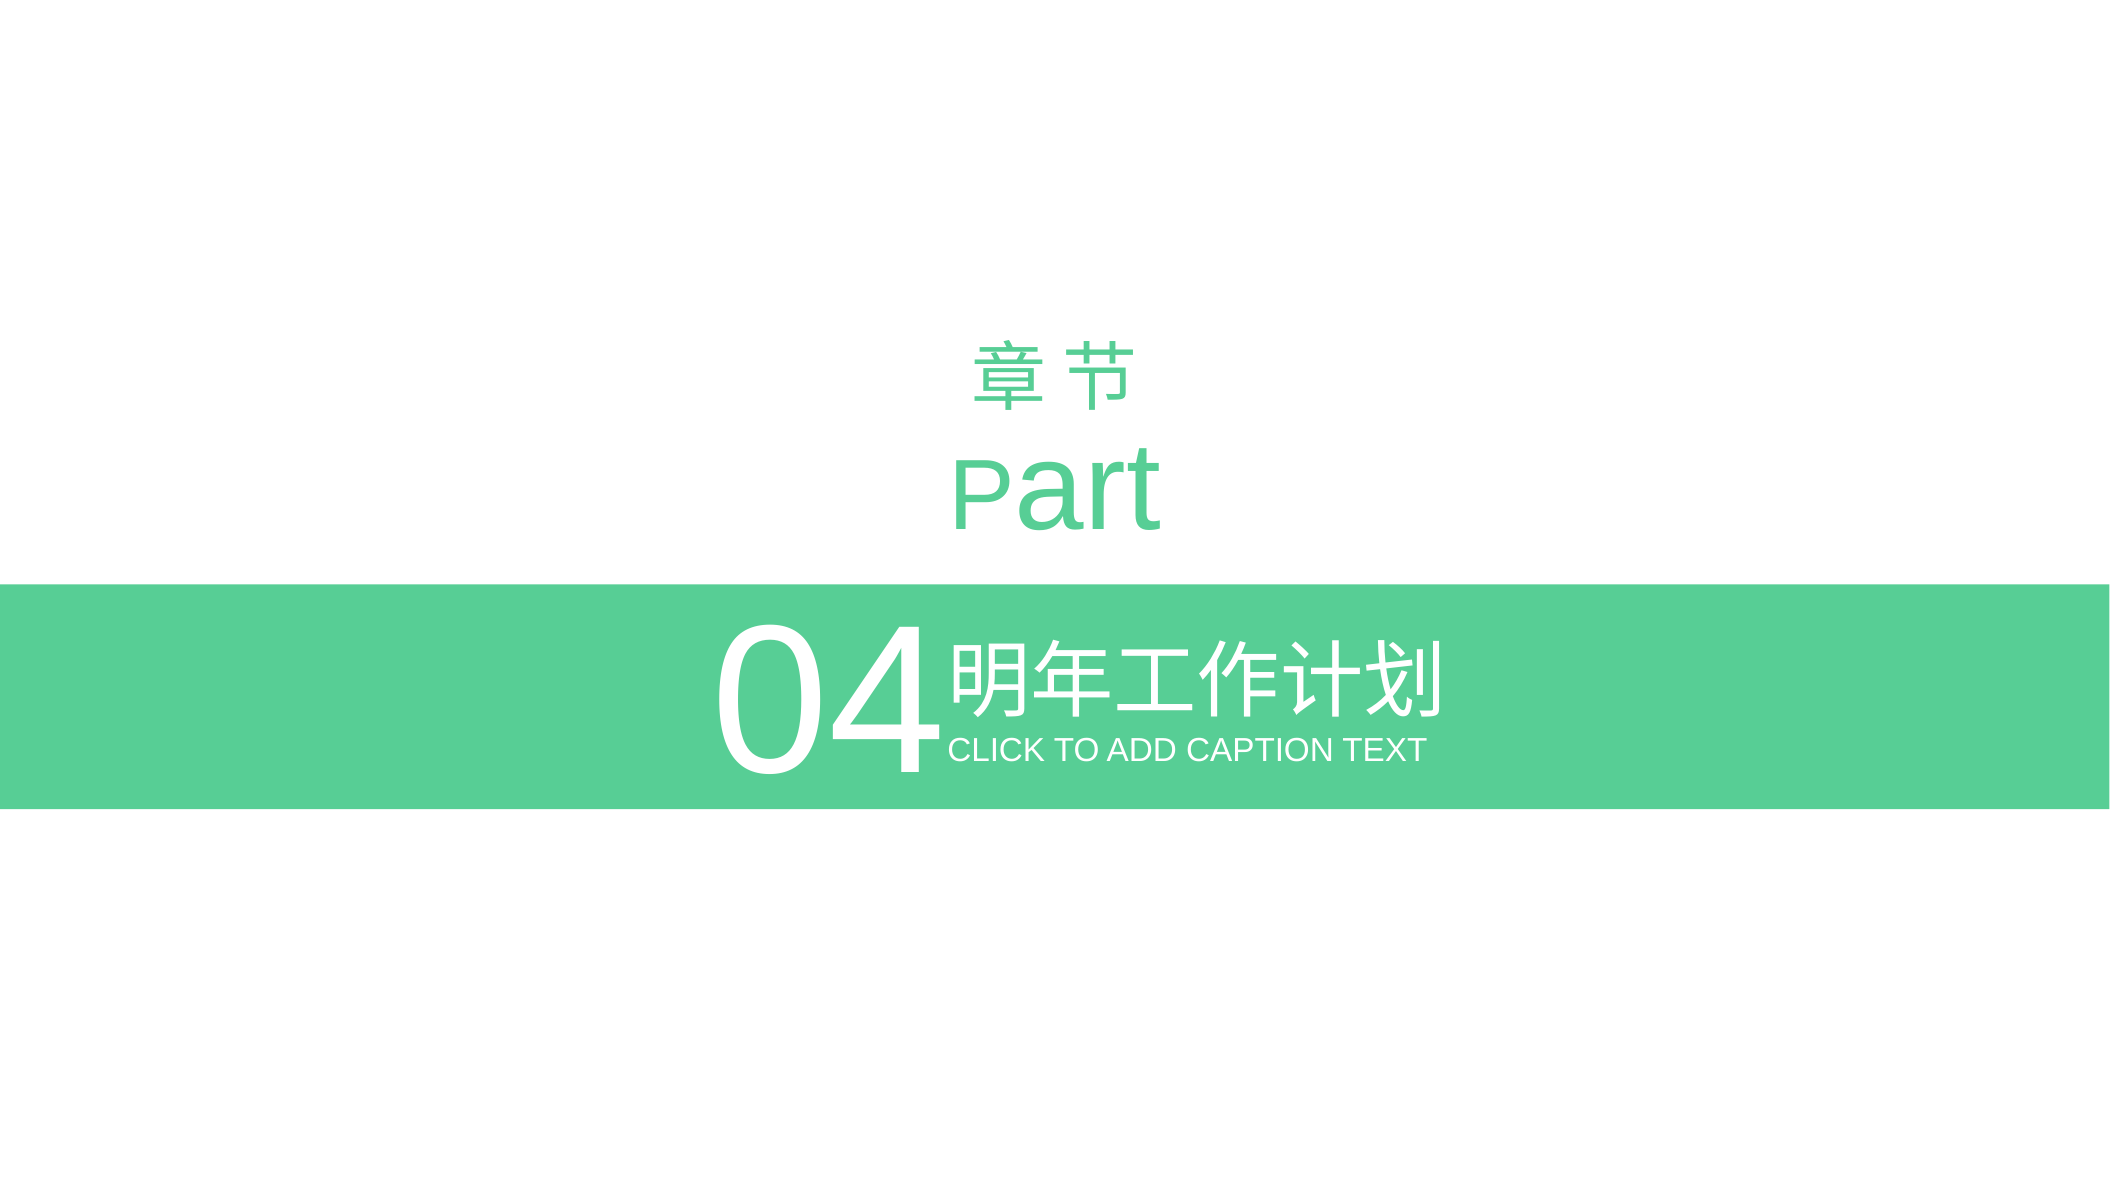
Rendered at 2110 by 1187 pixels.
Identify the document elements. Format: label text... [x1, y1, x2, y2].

text_box 章 节 [971, 329, 1139, 420]
text_box [0, 583, 711, 810]
text_box [947, 583, 2110, 810]
text_box CLICK TO ADD CAPTION TEXT [947, 733, 1553, 770]
text_box 04 [711, 561, 947, 815]
text_box 明年工作计划 [947, 638, 1553, 729]
text_box Part [948, 404, 1162, 555]
